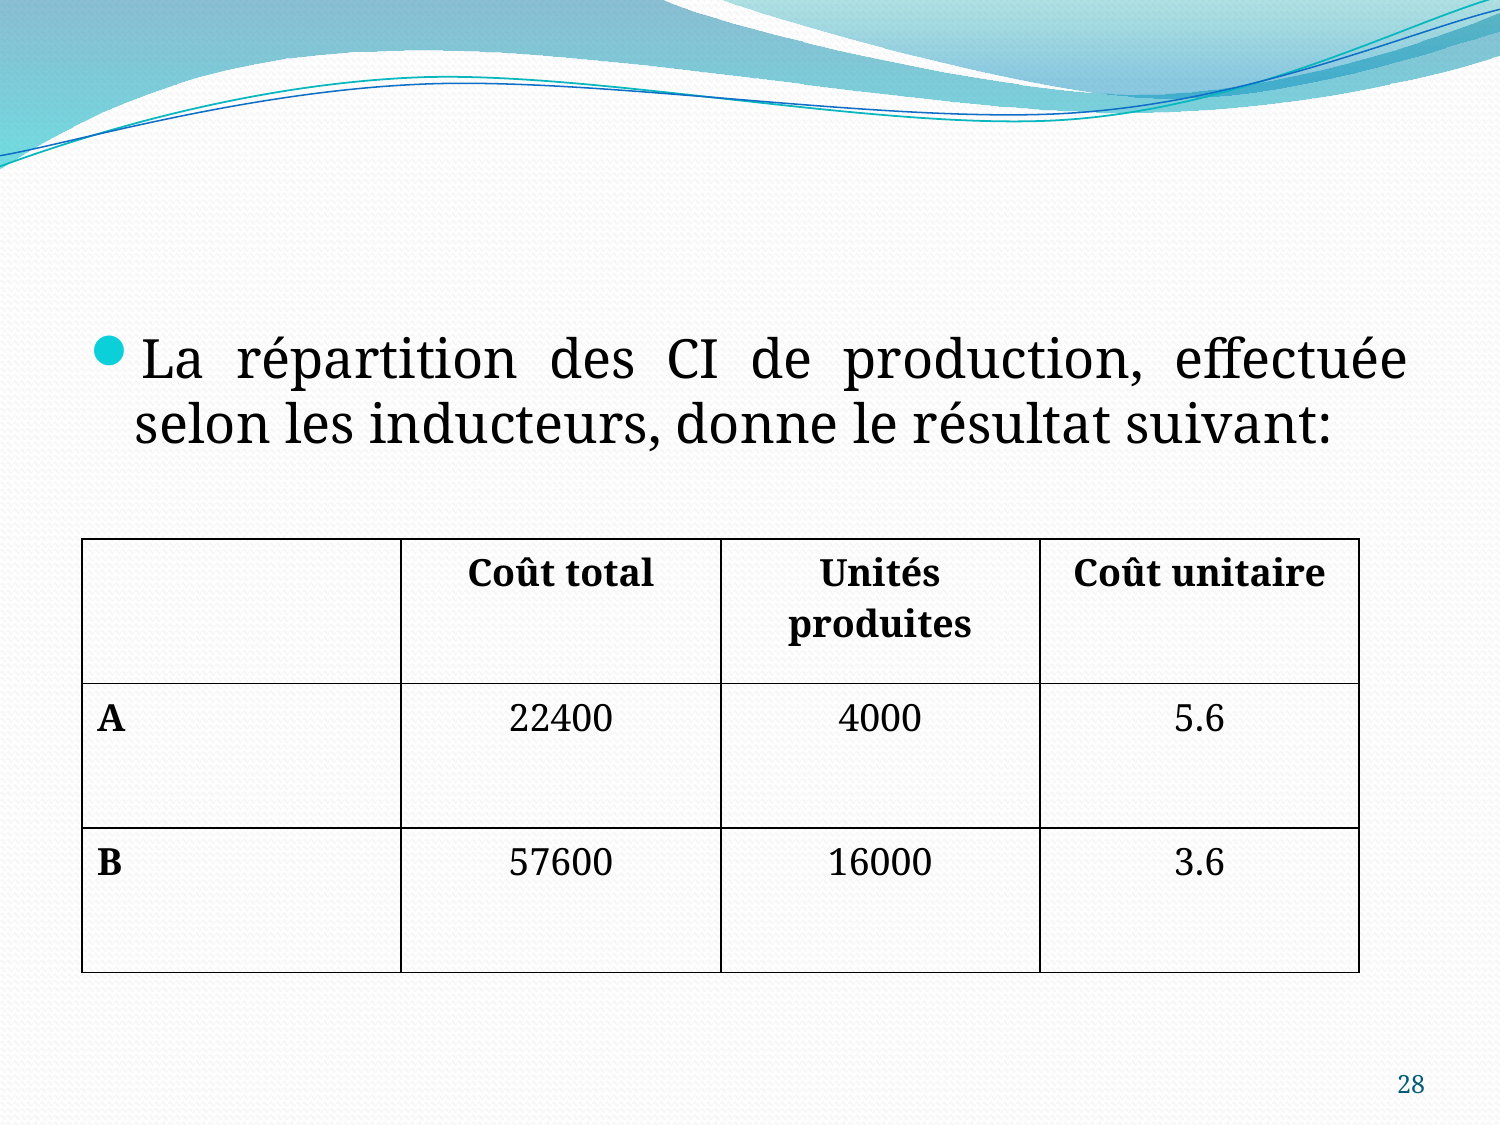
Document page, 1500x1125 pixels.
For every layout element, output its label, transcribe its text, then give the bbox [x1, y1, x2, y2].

table_cell A [83, 684, 400, 827]
table_cell 4000 [722, 684, 1039, 827]
table_cell 3.6 [1041, 829, 1358, 972]
table_cell 57600 [402, 829, 720, 972]
table_cell B [83, 829, 400, 972]
table_cell 22400 [402, 684, 720, 827]
table_header Coût total [402, 540, 720, 683]
table_cell 5.6 [1041, 684, 1358, 827]
table_header Unités produites [722, 540, 1039, 683]
table_cell 16000 [722, 829, 1039, 972]
table_header [83, 540, 400, 683]
list La répartition des CI de production, effectuée selon les inducteurs, donne le résultat suivant: [75, 317, 1425, 1038]
table_header Coût unitaire [1041, 540, 1358, 683]
slide_number 28 [1299, 1042, 1425, 1103]
